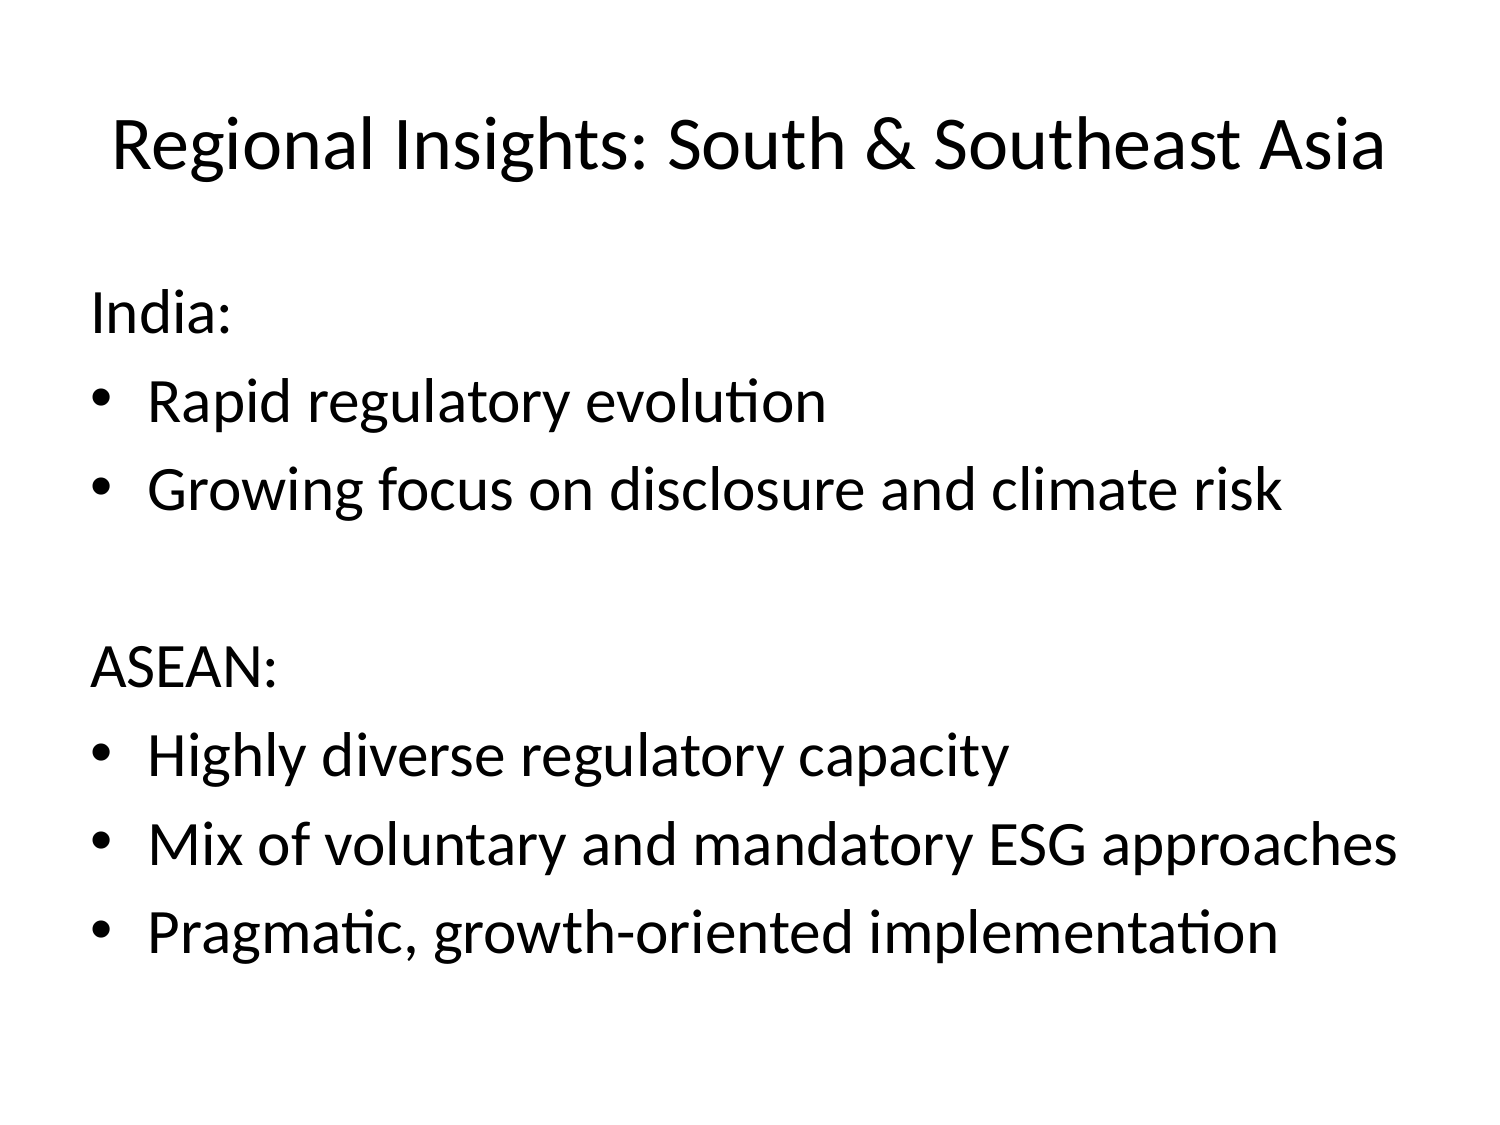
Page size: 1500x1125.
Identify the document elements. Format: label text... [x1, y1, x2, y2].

list India: Rapid regulatory evolution Growing focus on disclosure and climate risk ASEAN: Highly diverse regulatory capacity Mix of voluntary and mandatory ESG approaches Pragmatic, growth-oriented implementation [75, 262, 1425, 1005]
title Regional Insights: South & Southeast Asia [75, 45, 1425, 233]
